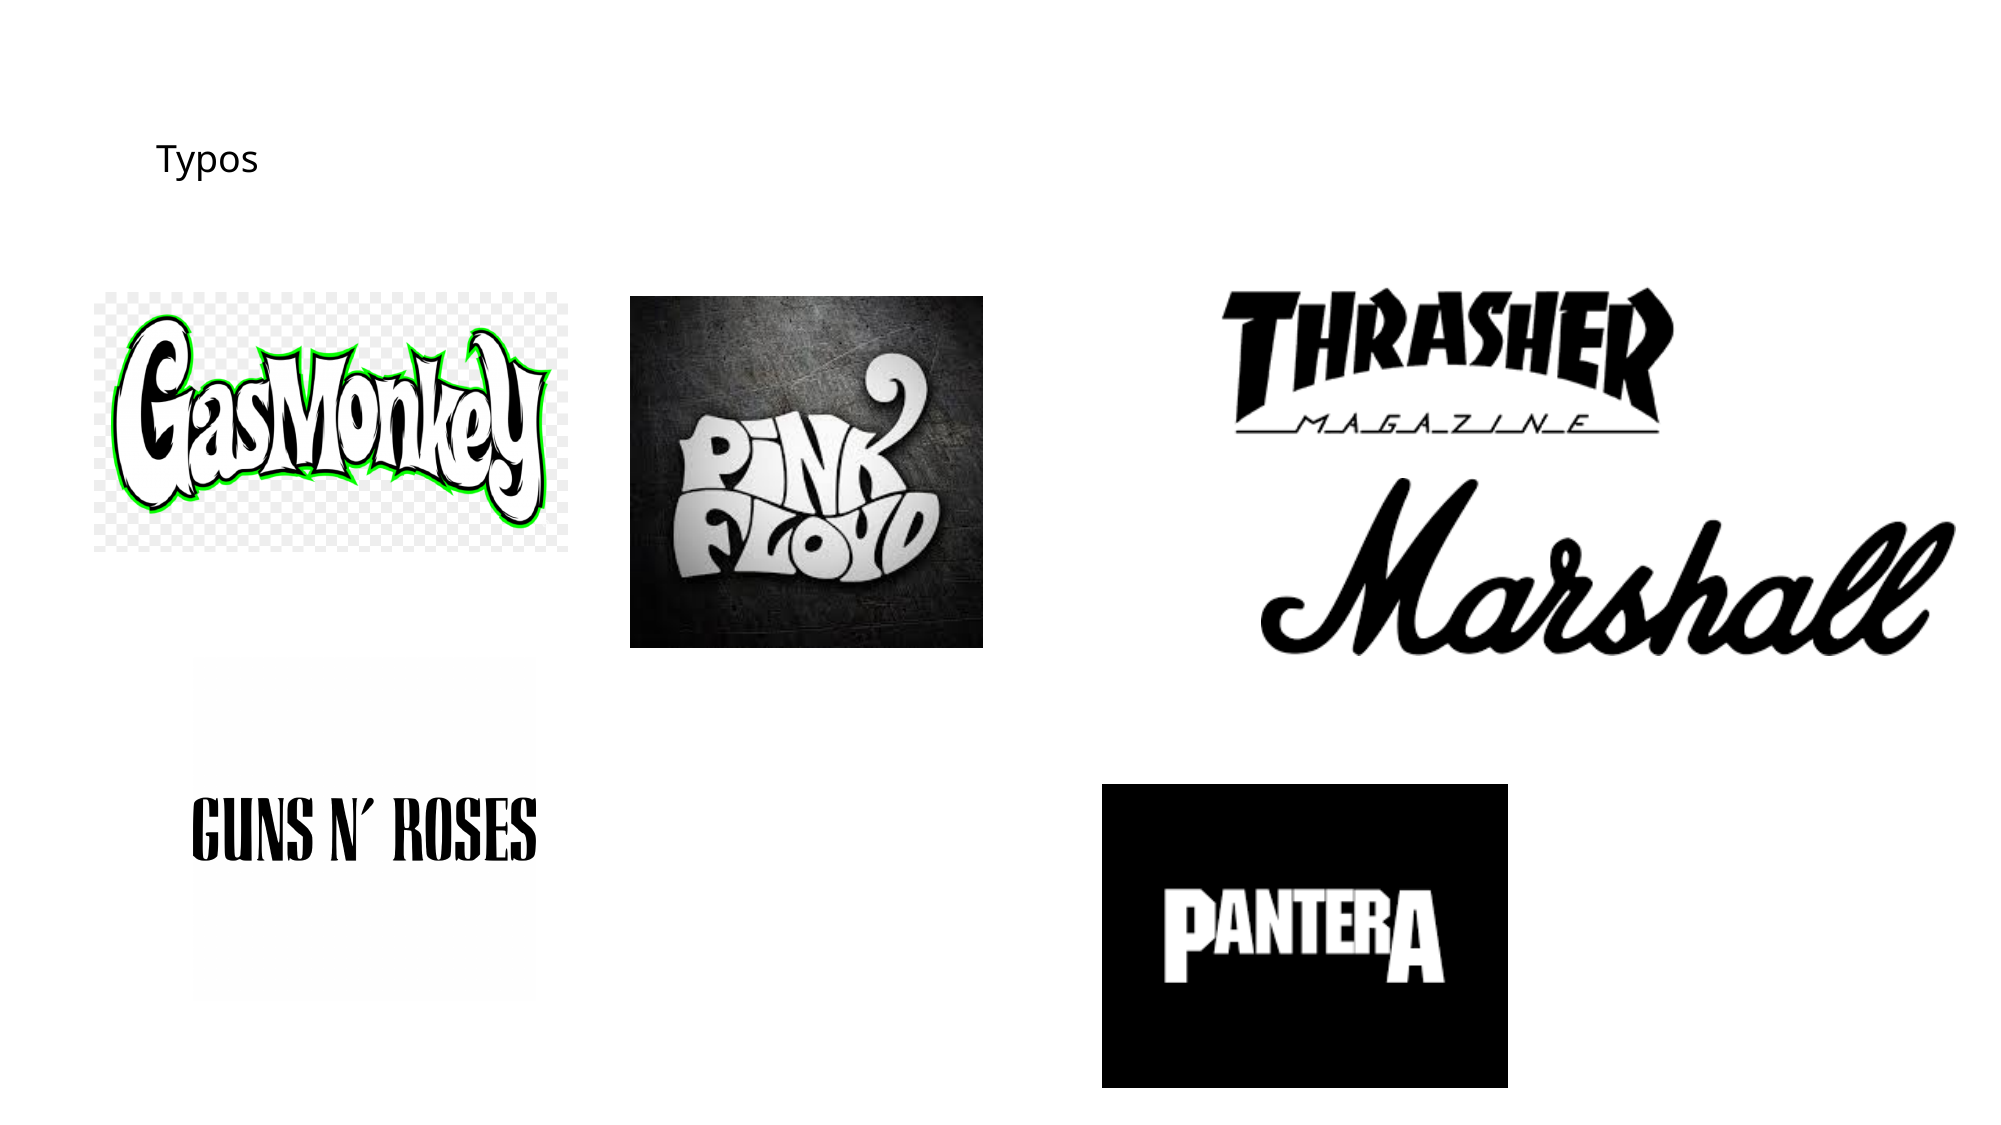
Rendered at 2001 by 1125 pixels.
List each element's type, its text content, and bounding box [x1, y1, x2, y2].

picture [93, 291, 569, 553]
picture [630, 295, 983, 649]
picture [1102, 784, 1508, 1089]
text_box Typos [141, 127, 274, 188]
picture [1213, 126, 1956, 656]
picture [192, 657, 537, 1001]
